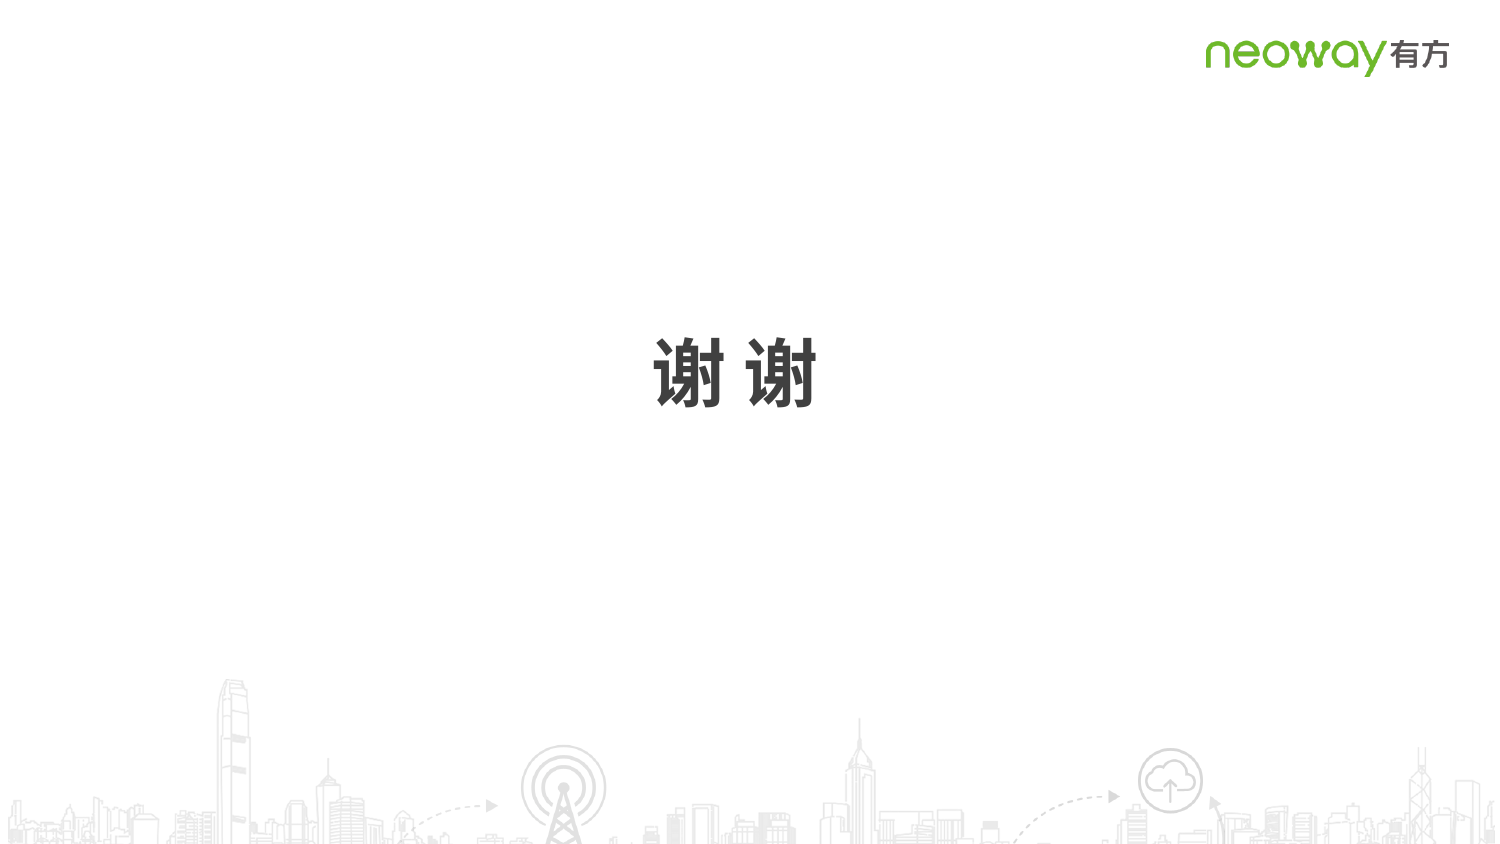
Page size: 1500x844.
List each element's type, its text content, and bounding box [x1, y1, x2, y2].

picture [1206, 40, 1449, 77]
picture [0, 552, 1499, 844]
text_box 谢 谢 [637, 319, 834, 425]
